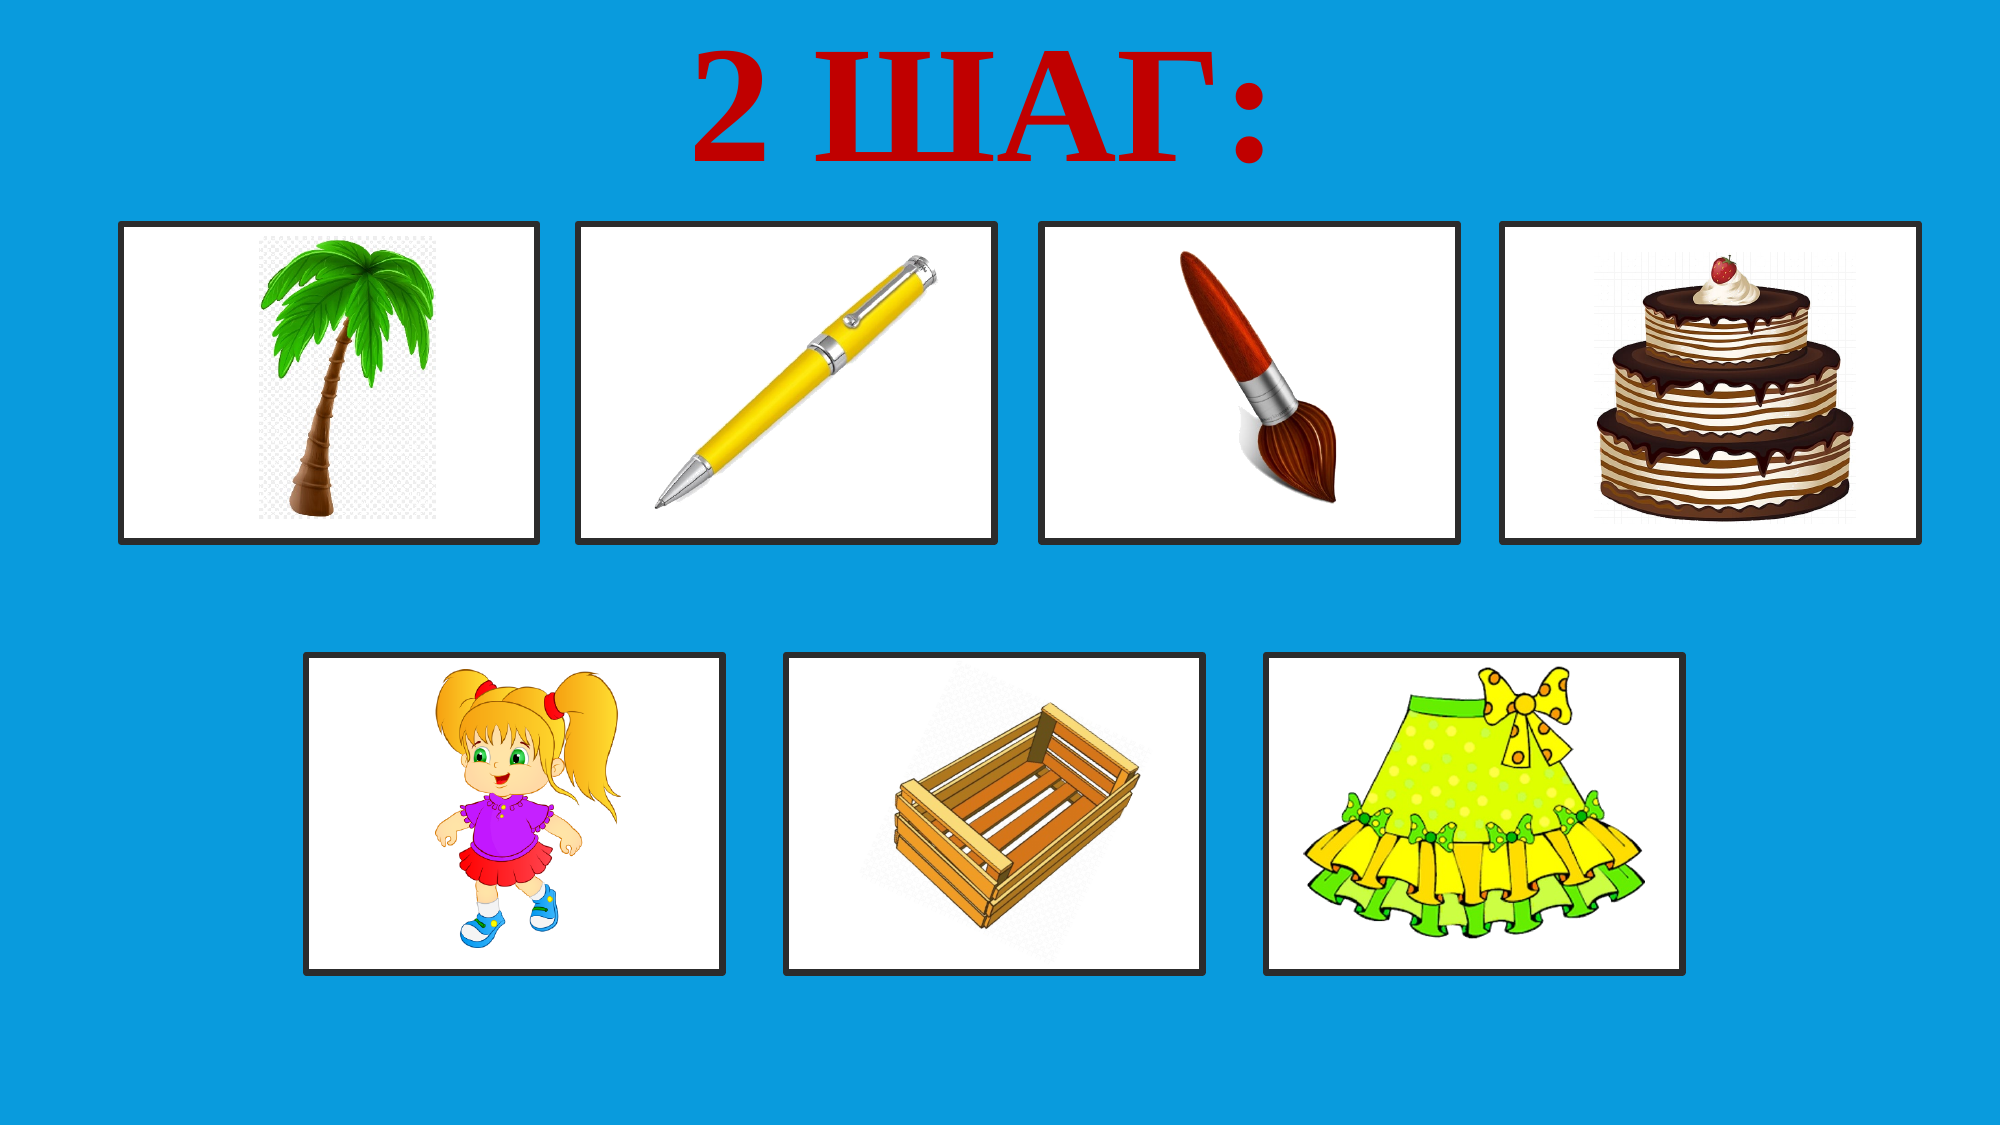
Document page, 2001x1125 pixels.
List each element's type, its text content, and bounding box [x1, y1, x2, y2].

picture [858, 660, 1152, 965]
text_box [120, 223, 538, 543]
text_box [577, 223, 995, 543]
picture [304, 653, 725, 975]
text_box [305, 654, 724, 974]
picture [576, 222, 997, 544]
text_box [785, 654, 1204, 974]
picture [435, 669, 621, 948]
text_box [1040, 223, 1459, 543]
picture [119, 222, 539, 544]
text_box [1501, 223, 1920, 543]
picture [1500, 222, 1921, 544]
text_box [1265, 654, 1296, 974]
text_box [1652, 654, 1684, 974]
picture [784, 653, 1205, 975]
picture [1039, 222, 1460, 544]
text_box 2 ШАГ: [673, 0, 1294, 203]
picture [1264, 653, 1685, 975]
